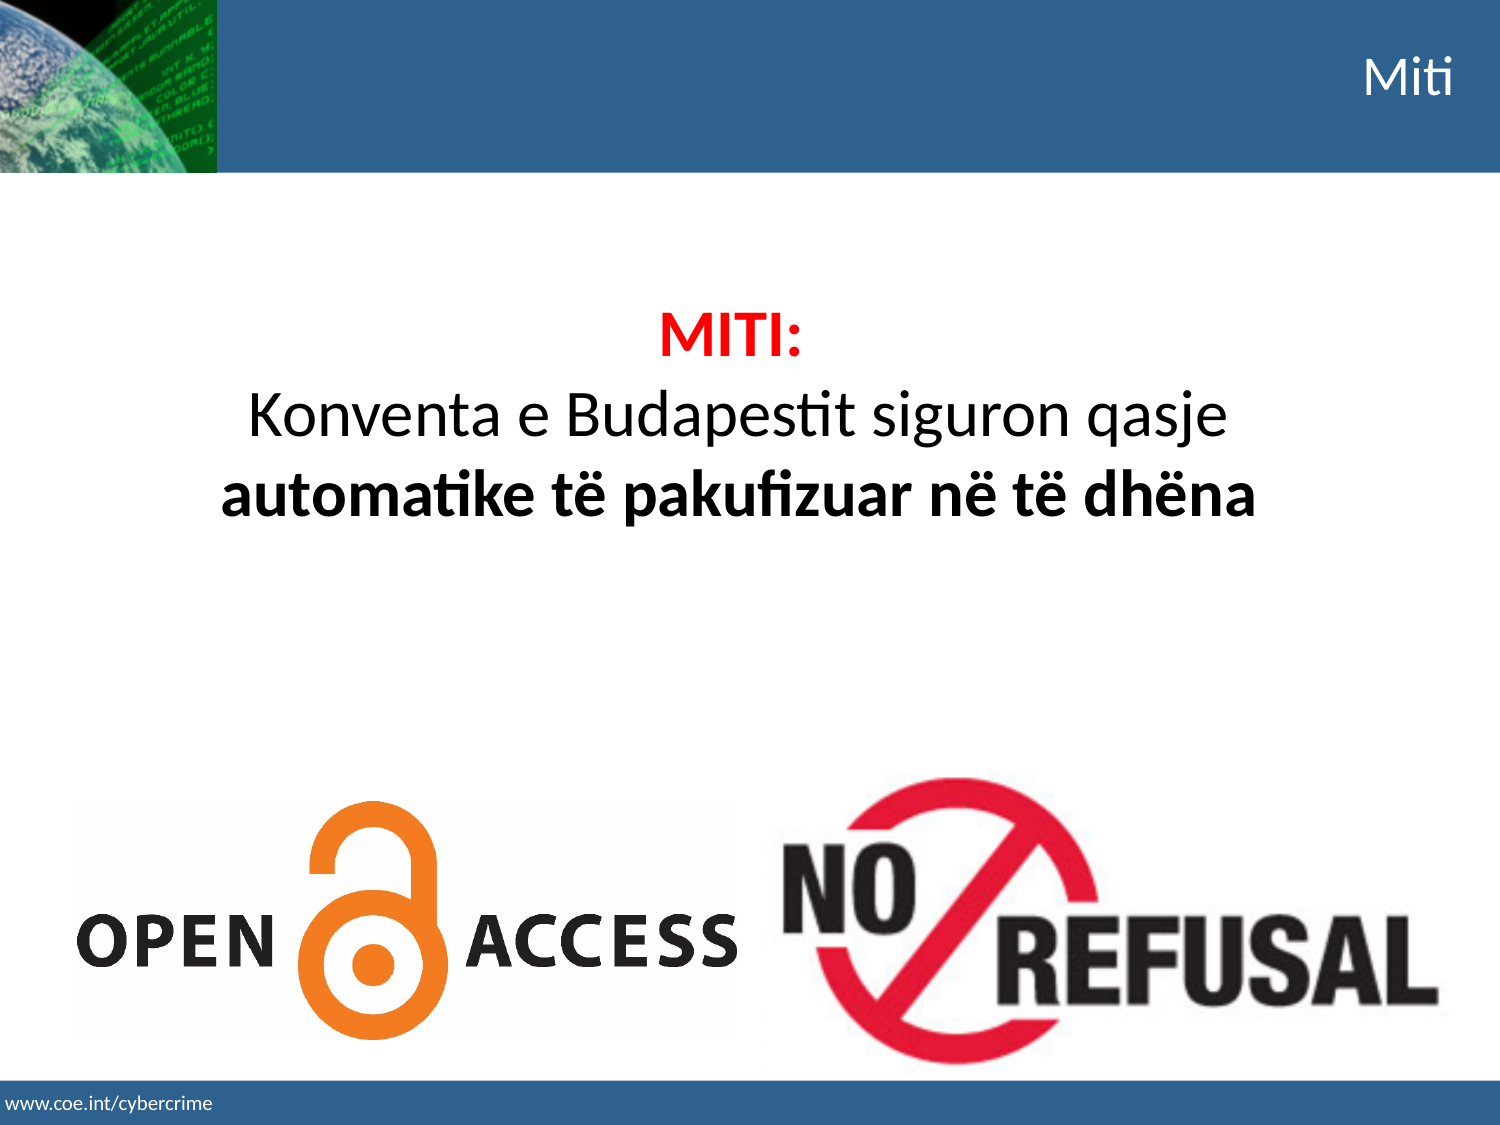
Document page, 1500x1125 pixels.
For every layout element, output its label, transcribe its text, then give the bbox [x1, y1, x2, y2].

picture [77, 801, 737, 1040]
text_box MITI: Konventa e Budapestit siguron qasje automatike të pakufizuar në të dhëna [118, 202, 1360, 537]
picture [763, 769, 1491, 1077]
picture [0, 0, 217, 173]
text_box Miti [230, 31, 1483, 114]
